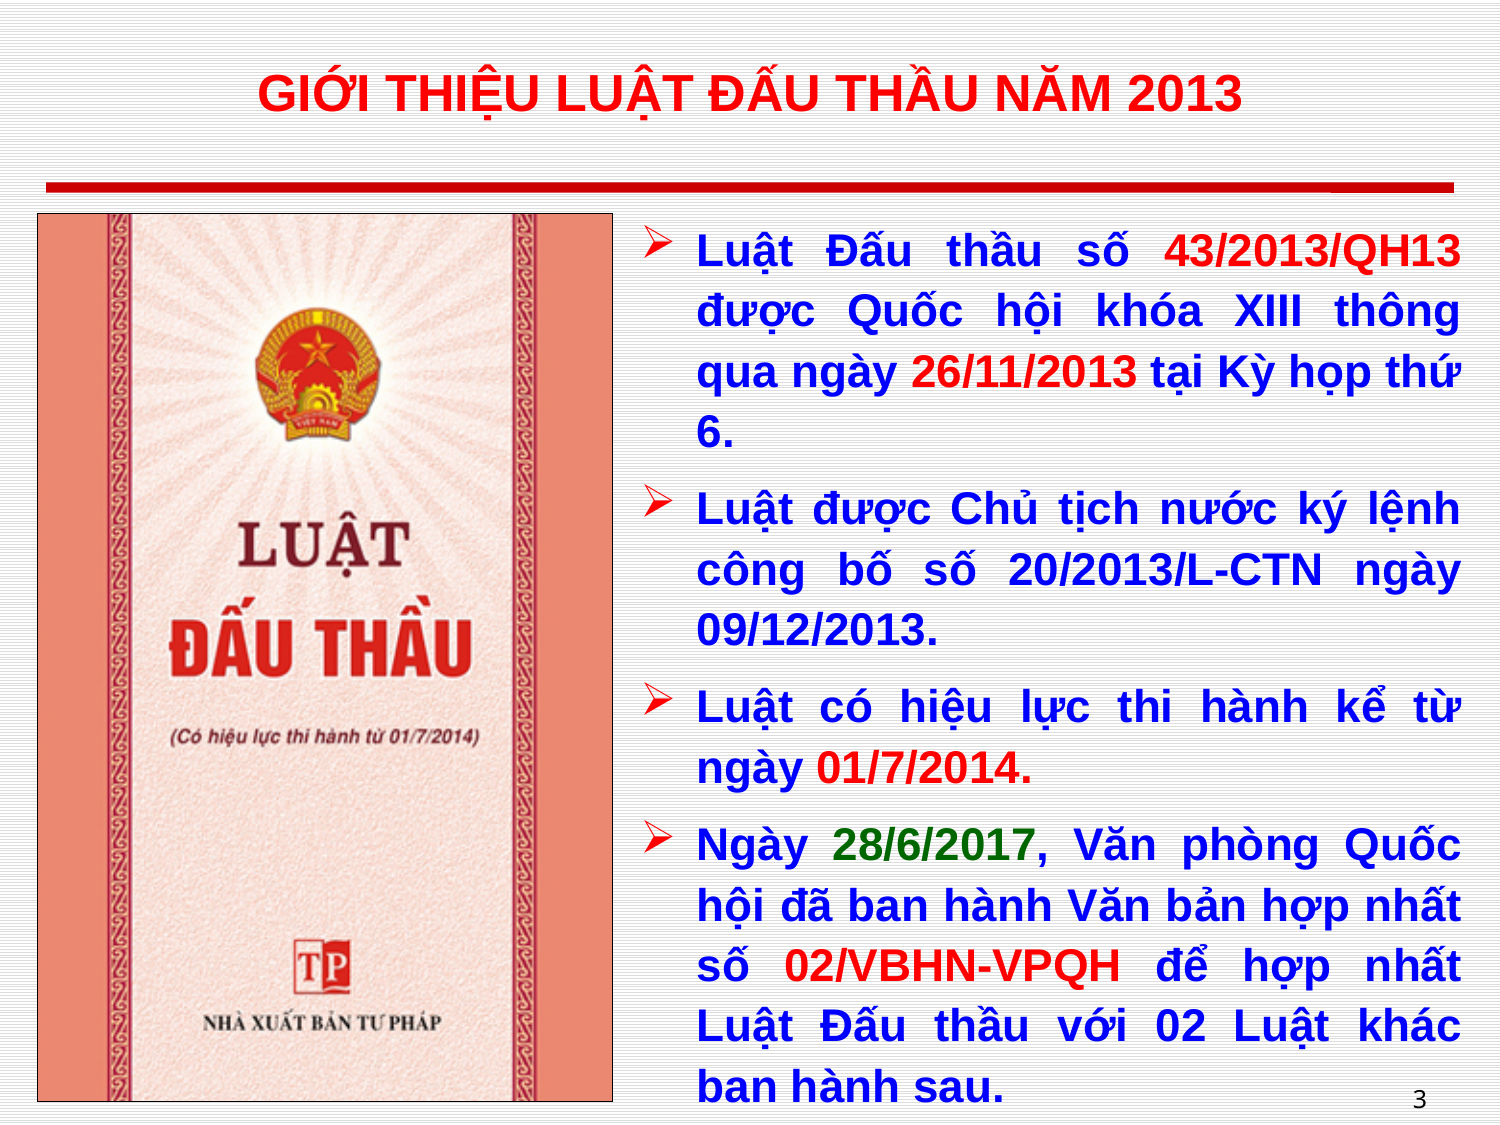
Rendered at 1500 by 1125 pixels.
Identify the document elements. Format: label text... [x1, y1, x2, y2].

picture [37, 212, 613, 1102]
title GIỚI THIỆU LUẬT ĐẤU THẦU NĂM 2013 [38, 24, 1463, 150]
text_box Luật Đấu thầu số 43/2013/QH13 được Quốc hội khóa XIII thông qua ngày 26/11/2013 tại Kỳ họp thứ 6. Luật được Chủ tịch nước ký lệnh công bố số 20/2013/L-CTN ngày 09/12/2013. Luật có hiệu lực thi hành kể từ ngày 01/7/2014. Ngày 28/6/2017, Văn phòng Quốc hội đã ban hành Văn bản hợp nhất số 02/VBHN-VPQH để hợp nhất Luật Đấu thầu với 02 Luật khác ban hành sau. [607, 200, 1477, 1102]
